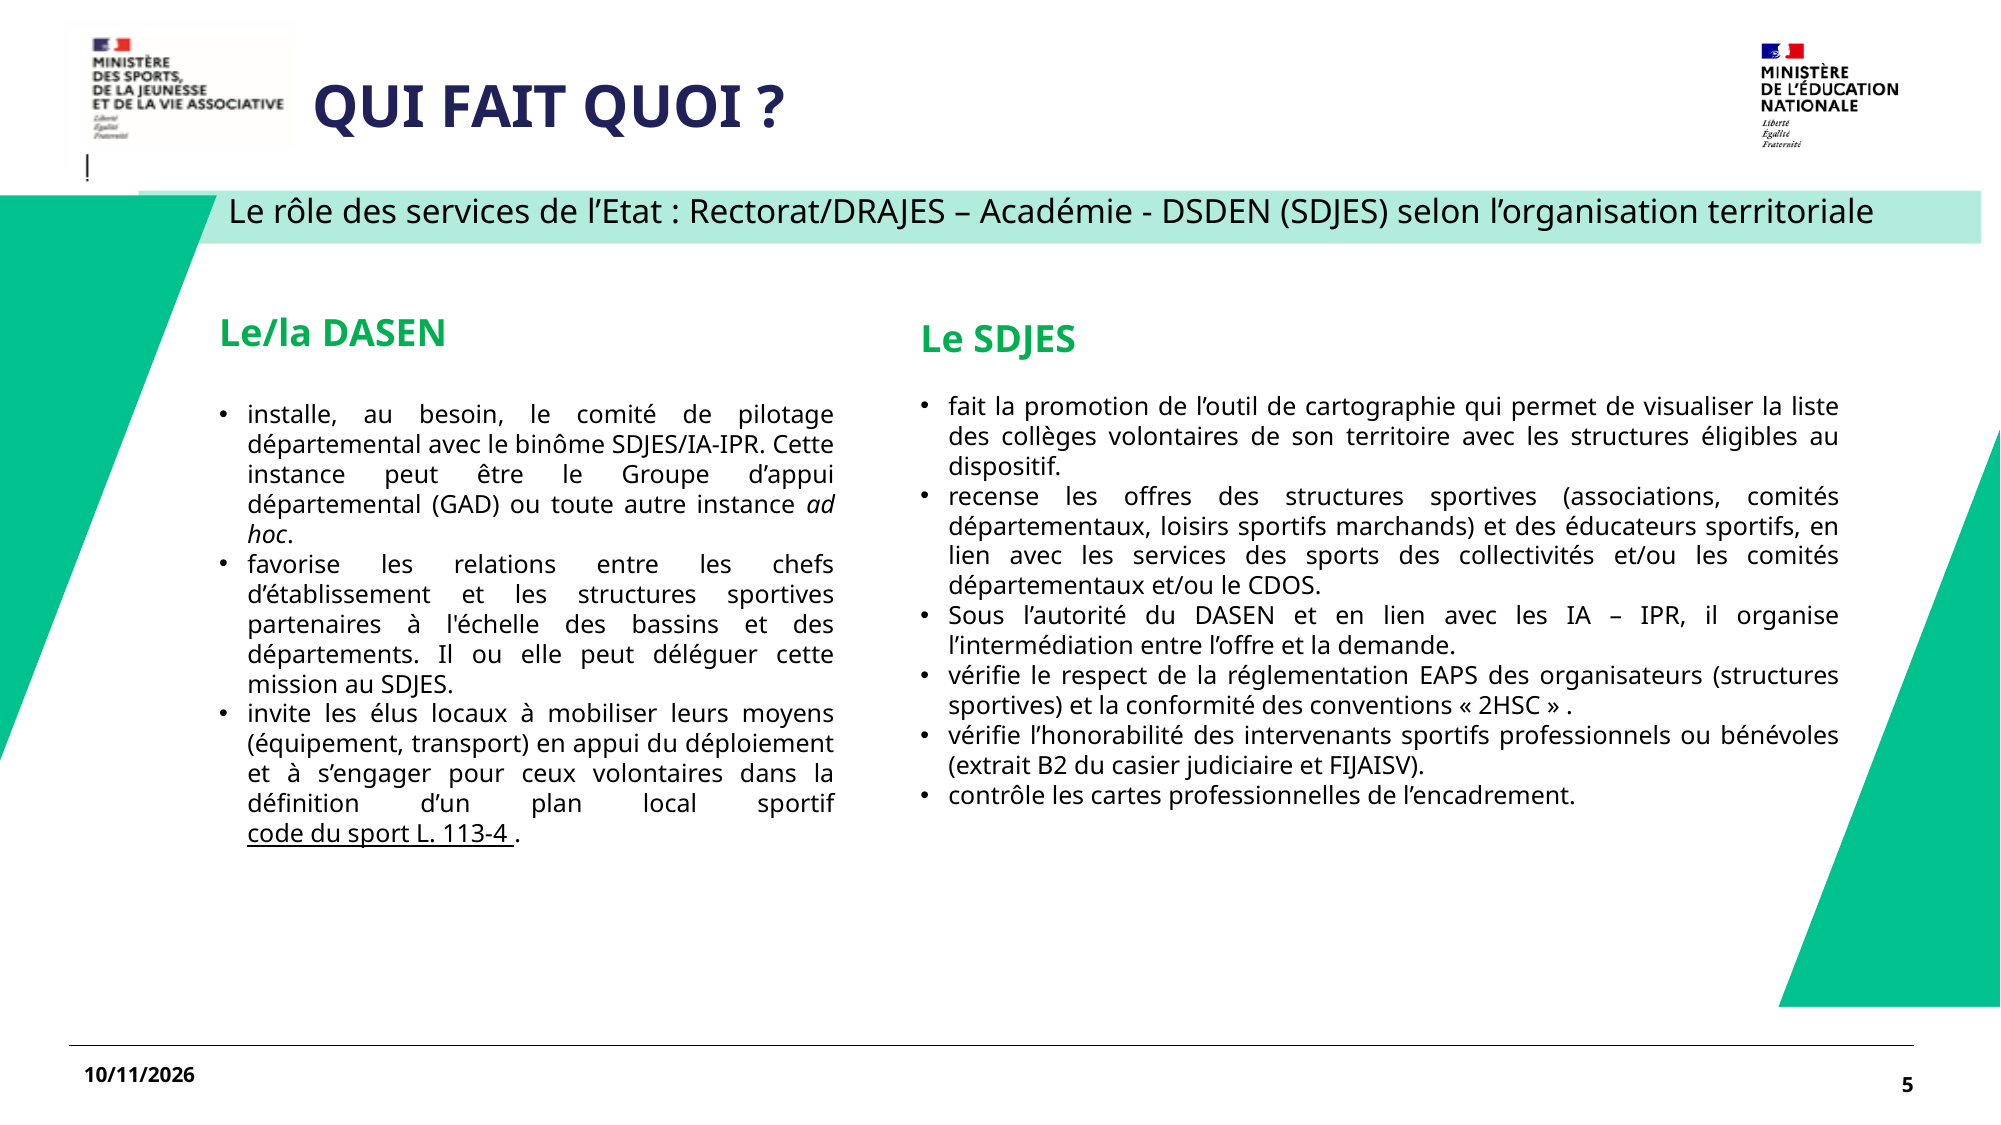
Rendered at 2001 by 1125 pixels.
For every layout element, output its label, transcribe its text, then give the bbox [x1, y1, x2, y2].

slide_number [69, 1046, 519, 1107]
text_box Le/la DASEN installe, au besoin, le comité de pilotage départemental avec le binôme SDJES/IA-IPR. Cette instance peut être le Groupe d’appui départemental (GAD) ou toute autre instance ad hoc. favorise les relations entre les chefs d’établissement et les structures sportives partenaires à l'échelle des bassins et des départements. Il ou elle peut déléguer cette mission au SDJES. invite les élus locaux à mobiliser leurs moyens (équipement, transport) en appui du déploiement et à s’engager pour ceux volontaires dans la définition d’un plan local sportif code du sport L. 113-4 . [129, 301, 850, 949]
picture [1743, 34, 1914, 157]
text_box Le SDJES fait la promotion de l’outil de cartographie qui permet de visualiser la liste des collèges volontaires de son territoire avec les structures éligibles au dispositif. recense les offres des structures sportives (associations, comités départementaux, loisirs sportifs marchands) et des éducateurs sportifs, en lien avec les services des sports des collectivités et/ou les comités départementaux et/ou le CDOS. Sous l’autorité du DASEN et en lien avec les IA – IPR, il organise l’intermédiation entre l’offre et la demande. vérifie le respect de la réglementation EAPS des organisateurs (structures sportives) et la conformité des conventions « 2HSC » . vérifie l’honorabilité des intervenants sportifs professionnels ou bénévoles (extrait B2 du casier judiciaire et FIJAISV). contrôle les cartes professionnelles de l’encadrement. [830, 308, 1856, 817]
title Qui fait quoi ? [298, 34, 1706, 183]
slide_number 5 [1618, 1046, 1914, 1125]
picture [62, 20, 297, 183]
text_box Le rôle des services de l’Etat : Rectorat/DRAJES – Académie - DSDEN (SDJES) selon l’organisation territoriale [138, 190, 1982, 244]
